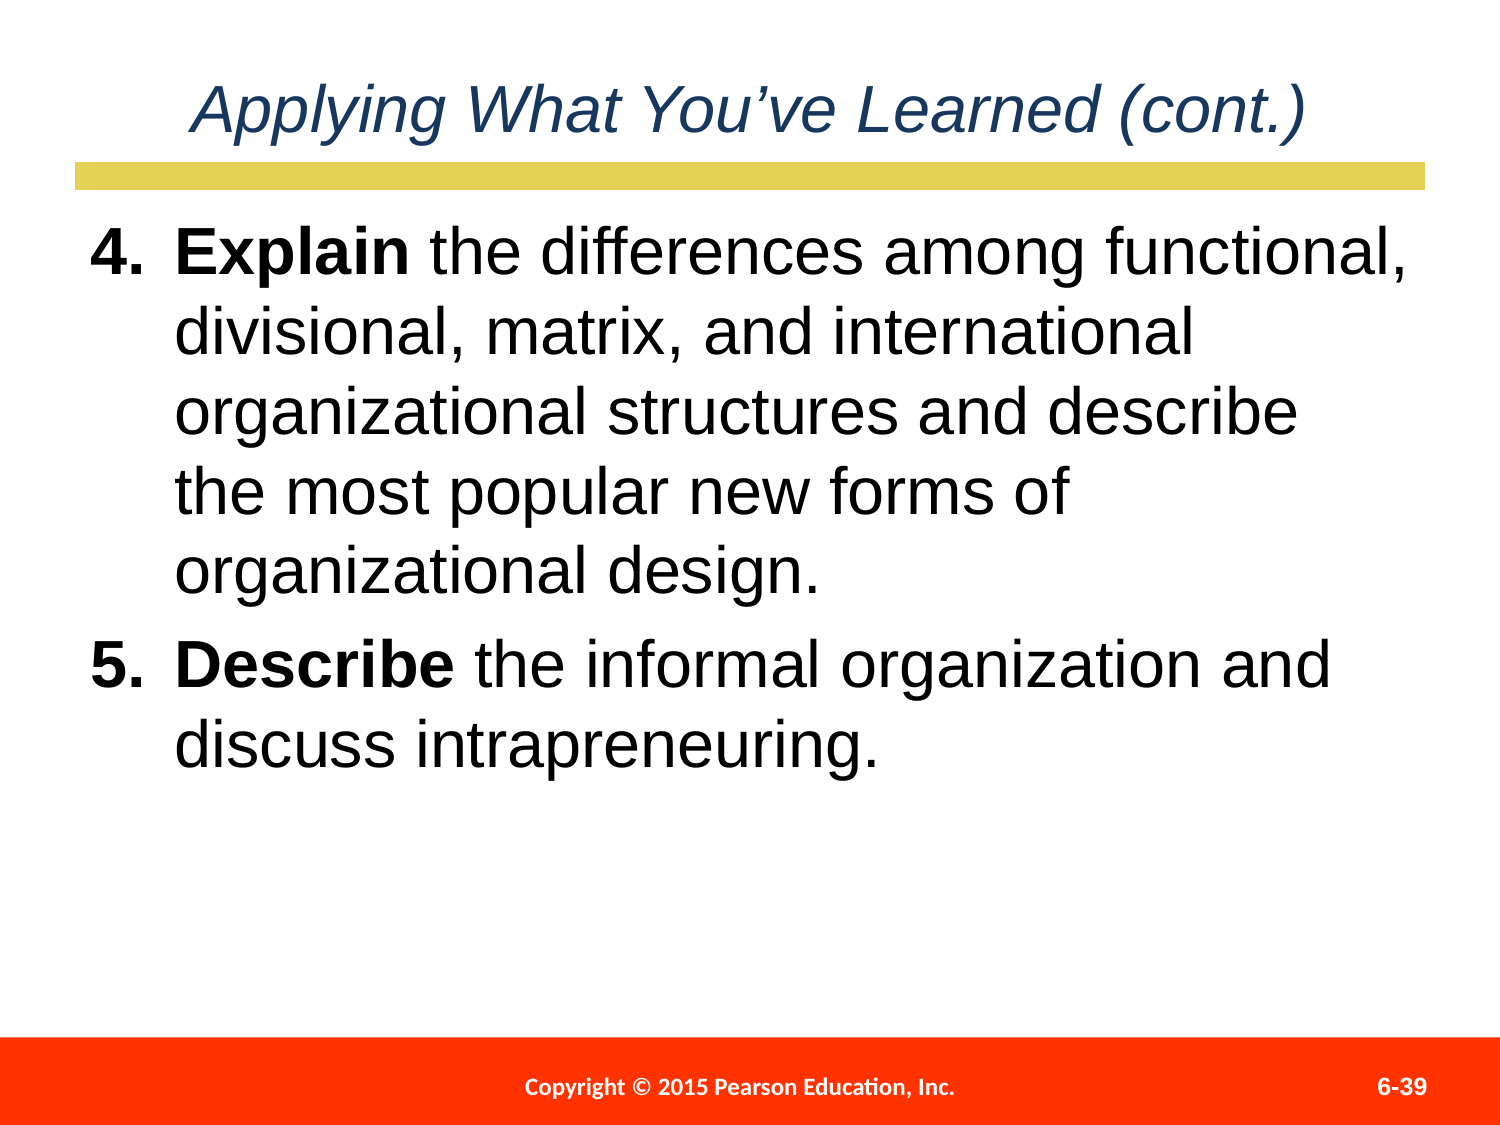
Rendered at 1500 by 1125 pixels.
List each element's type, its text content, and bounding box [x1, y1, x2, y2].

list Explain the differences among functional, divisional, matrix, and international organizational structures and describe the most popular new forms of organizational design. Describe the informal organization and discuss intrapreneuring. [74, 199, 1426, 1006]
title Applying What You’ve Learned (cont.) [74, 12, 1426, 199]
